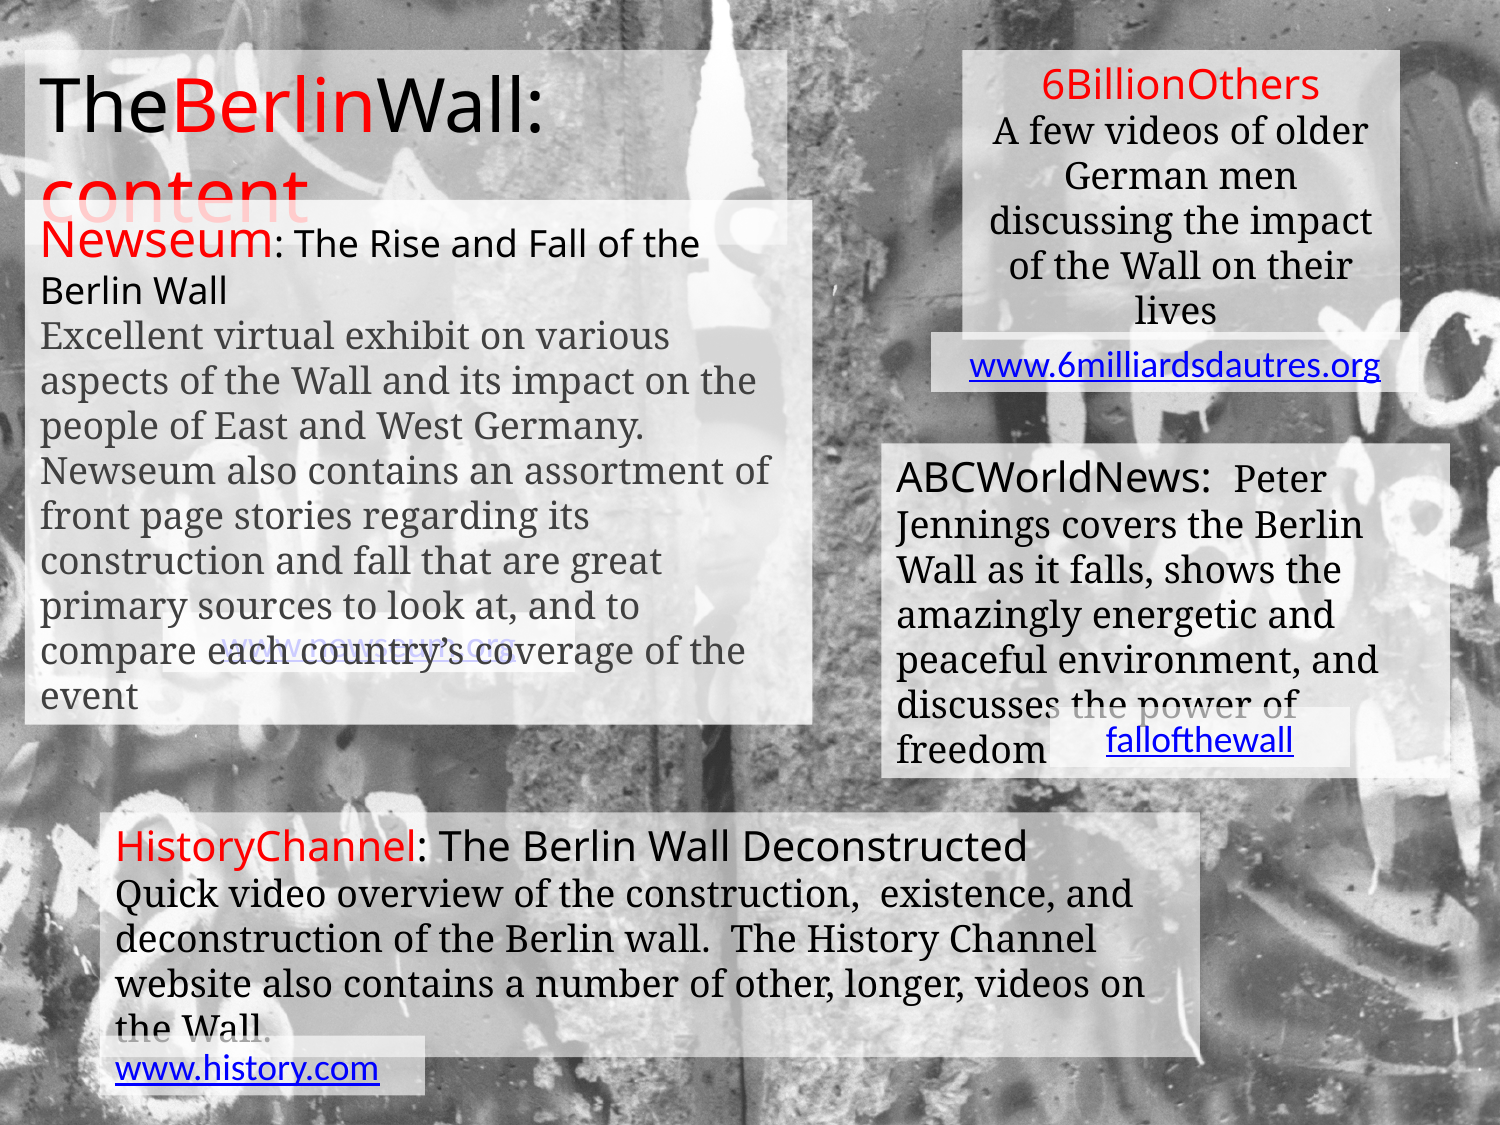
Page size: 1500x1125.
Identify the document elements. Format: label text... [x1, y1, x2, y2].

text_box www.soviethistory.org [0, 0, 1500, 1125]
text_box Newseum: The Rise and Fall of the Berlin Wall Excellent virtual exhibit on various aspects of the Wall and its impact on the people of East and West Germany. Newseum also contains an assortment of front page stories regarding its construction and fall that are great primary sources to look at, and to compare each country’s coverage of the event [24, 199, 813, 725]
text_box www.history.com [99, 1035, 425, 1096]
text_box 6BillionOthers A few videos of older German men discussing the impact of the Wall on their lives [962, 50, 1400, 332]
text_box www.6milliardsdautres.org [931, 332, 1419, 392]
text_box TheBerlinWall: content [24, 49, 788, 199]
text_box HistoryChannel: The Berlin Wall Deconstructed Quick video overview of the construction, existence, and deconstruction of the Berlin wall. The History Channel website also contains a number of other, longer, videos on the Wall. [99, 812, 1200, 1058]
text_box fallofthewall [1049, 707, 1350, 767]
text_box ABCWorldNews: Peter Jennings covers the Berlin Wall as it falls, shows the amazingly energetic and peaceful environment, and discusses the power of freedom [881, 443, 1450, 779]
